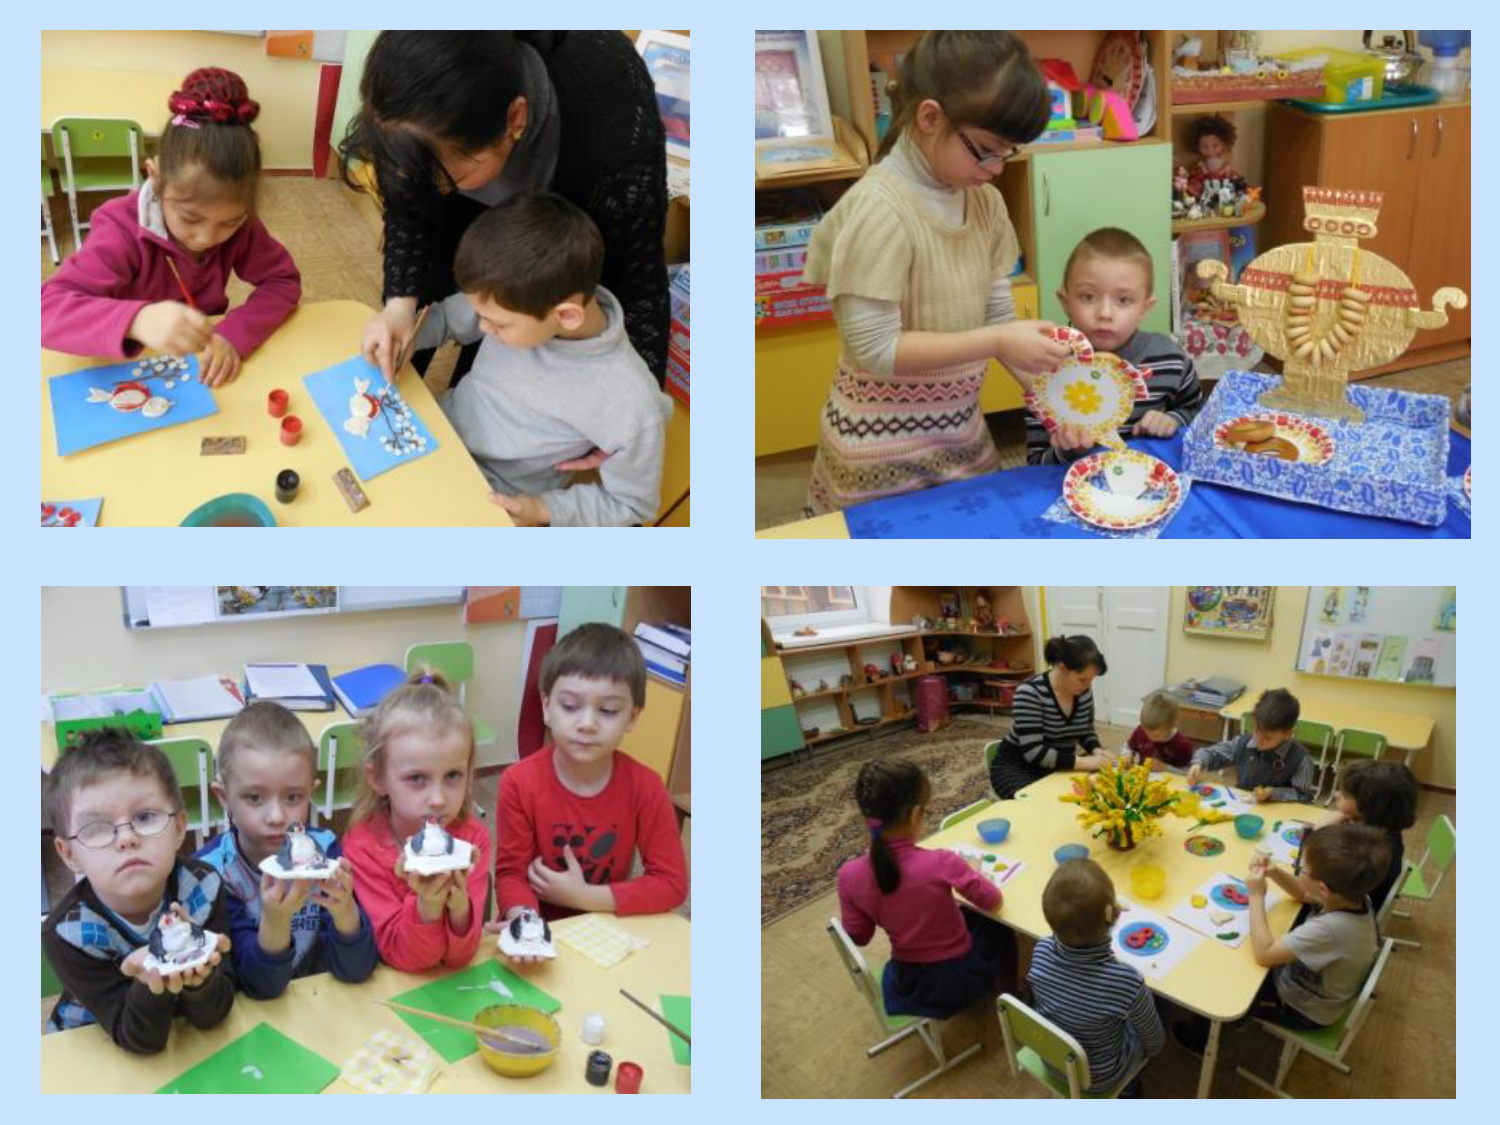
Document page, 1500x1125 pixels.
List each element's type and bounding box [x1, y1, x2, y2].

picture [41, 30, 691, 528]
picture [41, 585, 692, 1094]
picture [755, 30, 1471, 540]
picture [761, 585, 1457, 1099]
